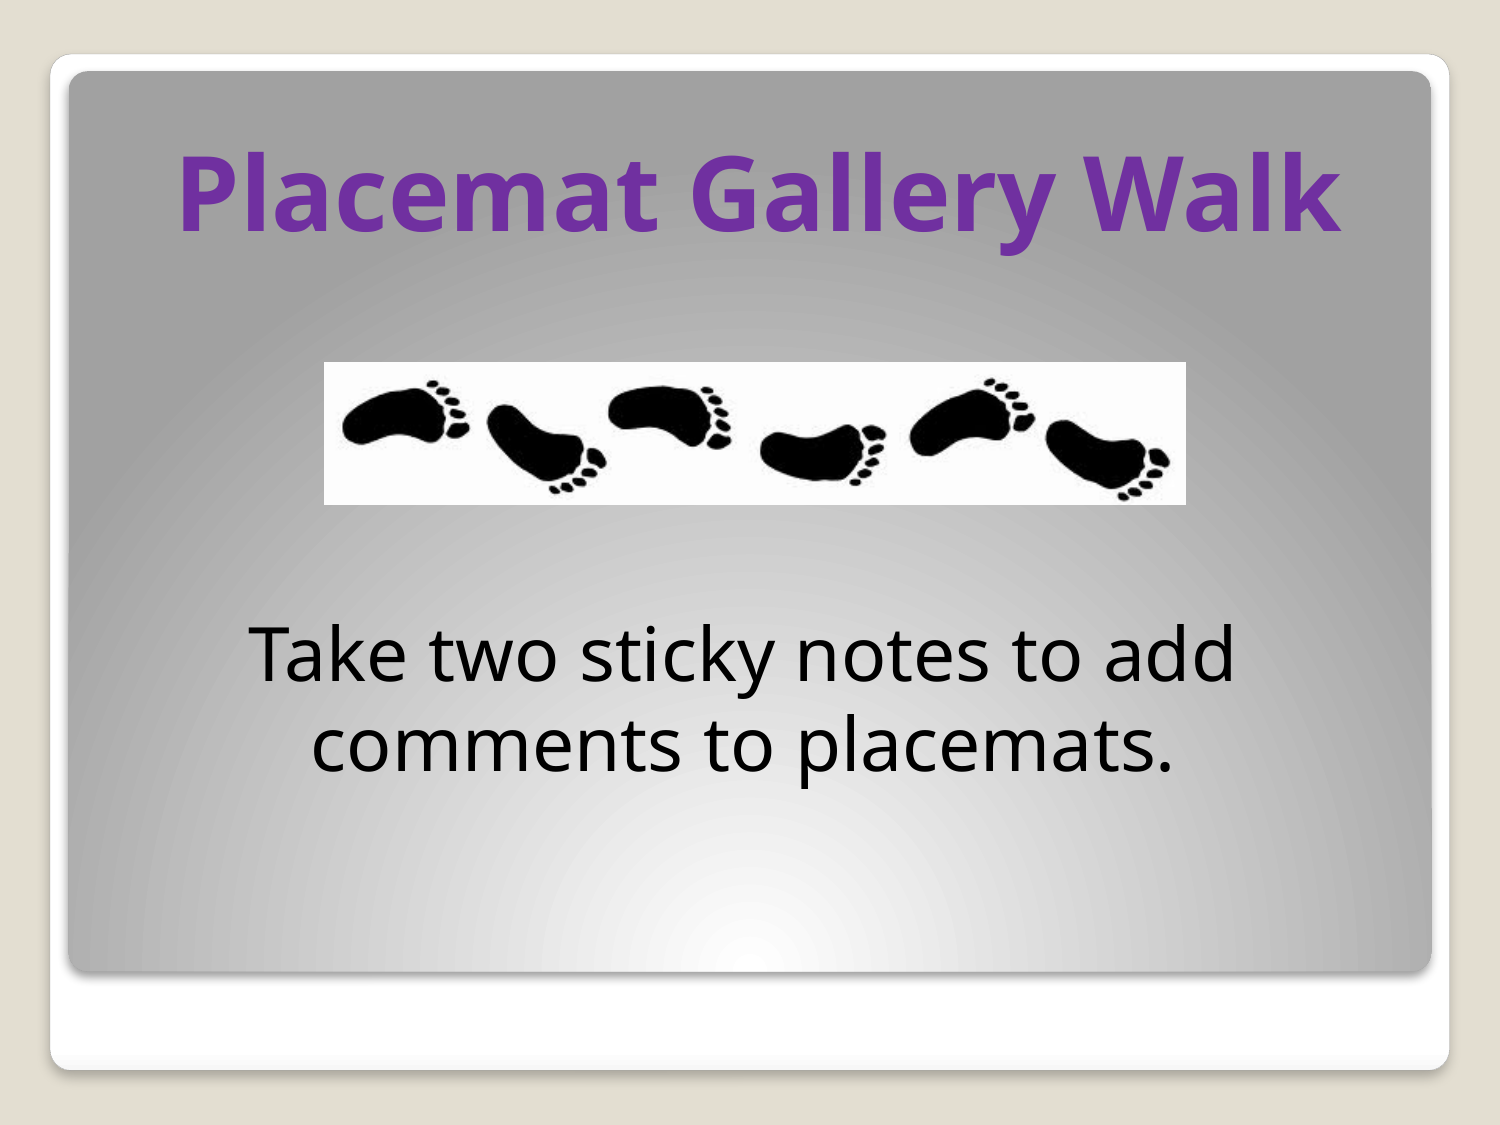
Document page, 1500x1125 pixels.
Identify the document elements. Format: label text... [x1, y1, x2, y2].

title Placemat Gallery Walk [87, 87, 1430, 260]
picture [324, 362, 1187, 505]
text_box Take two sticky notes to add comments to placemats. [99, 509, 1388, 795]
